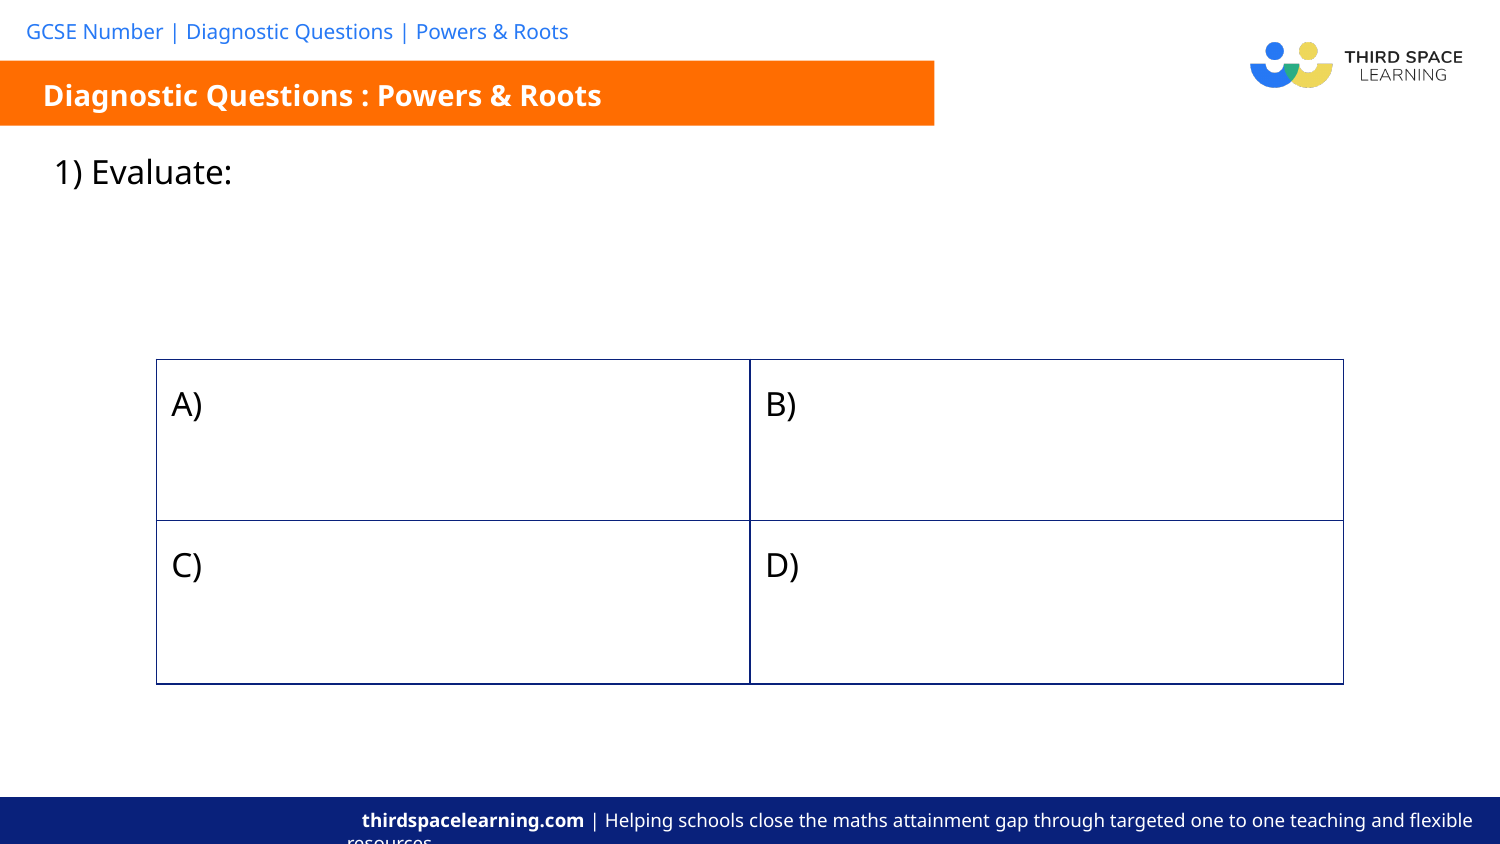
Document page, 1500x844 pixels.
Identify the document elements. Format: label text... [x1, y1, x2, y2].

picture [1250, 33, 1465, 99]
text_box Diagnostic Questions : Powers & Roots [27, 61, 778, 127]
